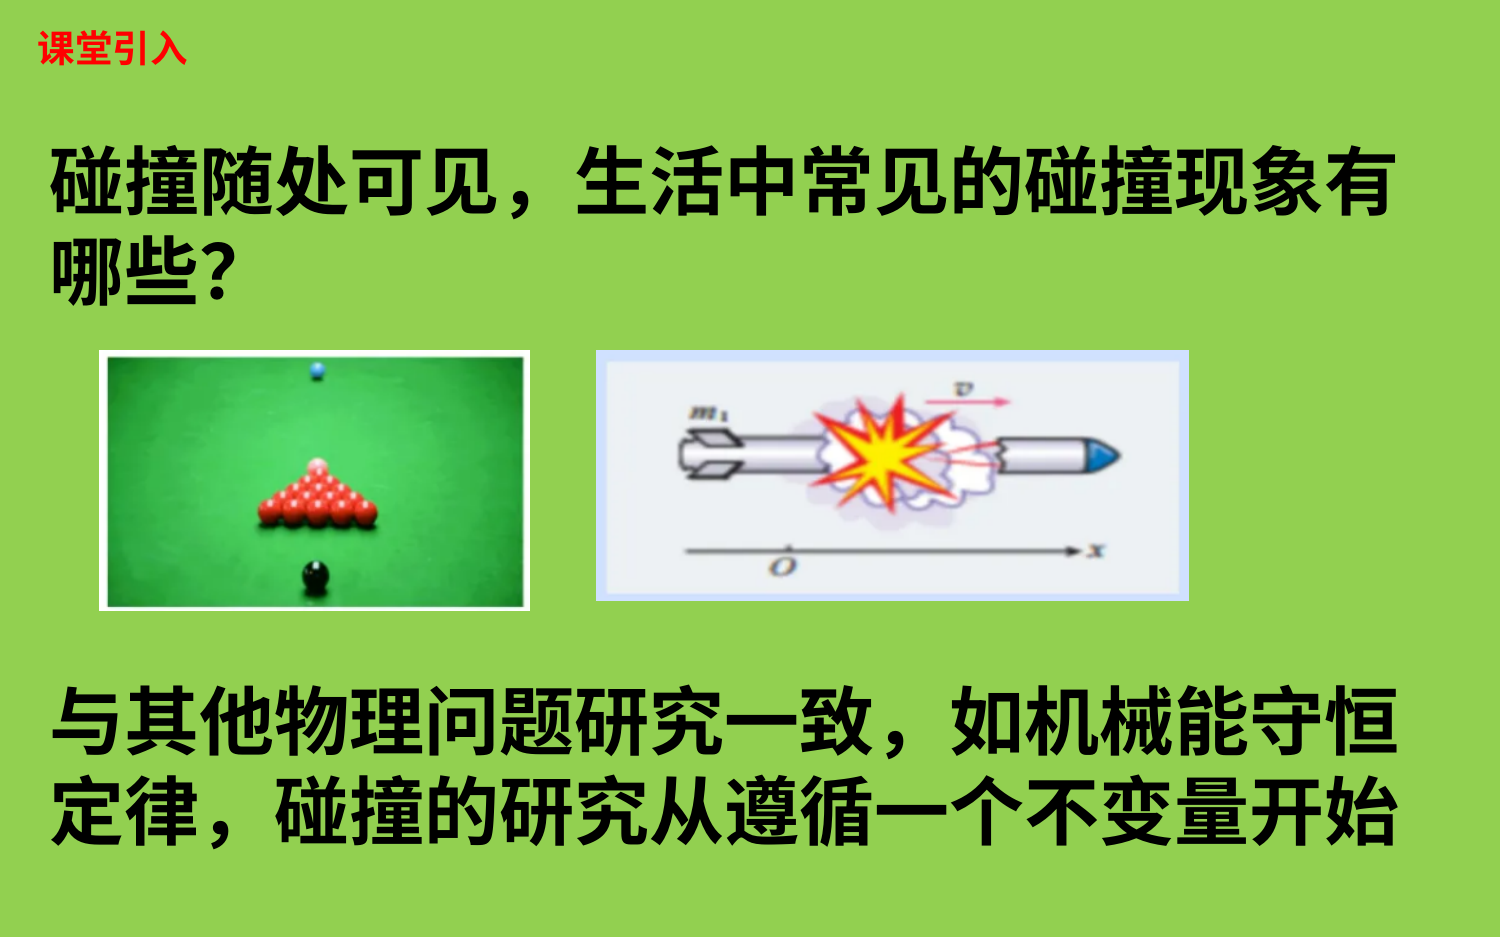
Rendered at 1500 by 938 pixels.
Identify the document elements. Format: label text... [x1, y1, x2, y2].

picture [99, 350, 531, 611]
text_box 课堂引入 [22, 17, 523, 77]
text_box 碰撞随处可见，生活中常见的碰撞现象有哪些？ 与其他物理问题研究一致，如机械能守恒定律，碰撞的研究从遵循一个不变量开始 [34, 127, 1464, 862]
picture [596, 350, 1189, 602]
